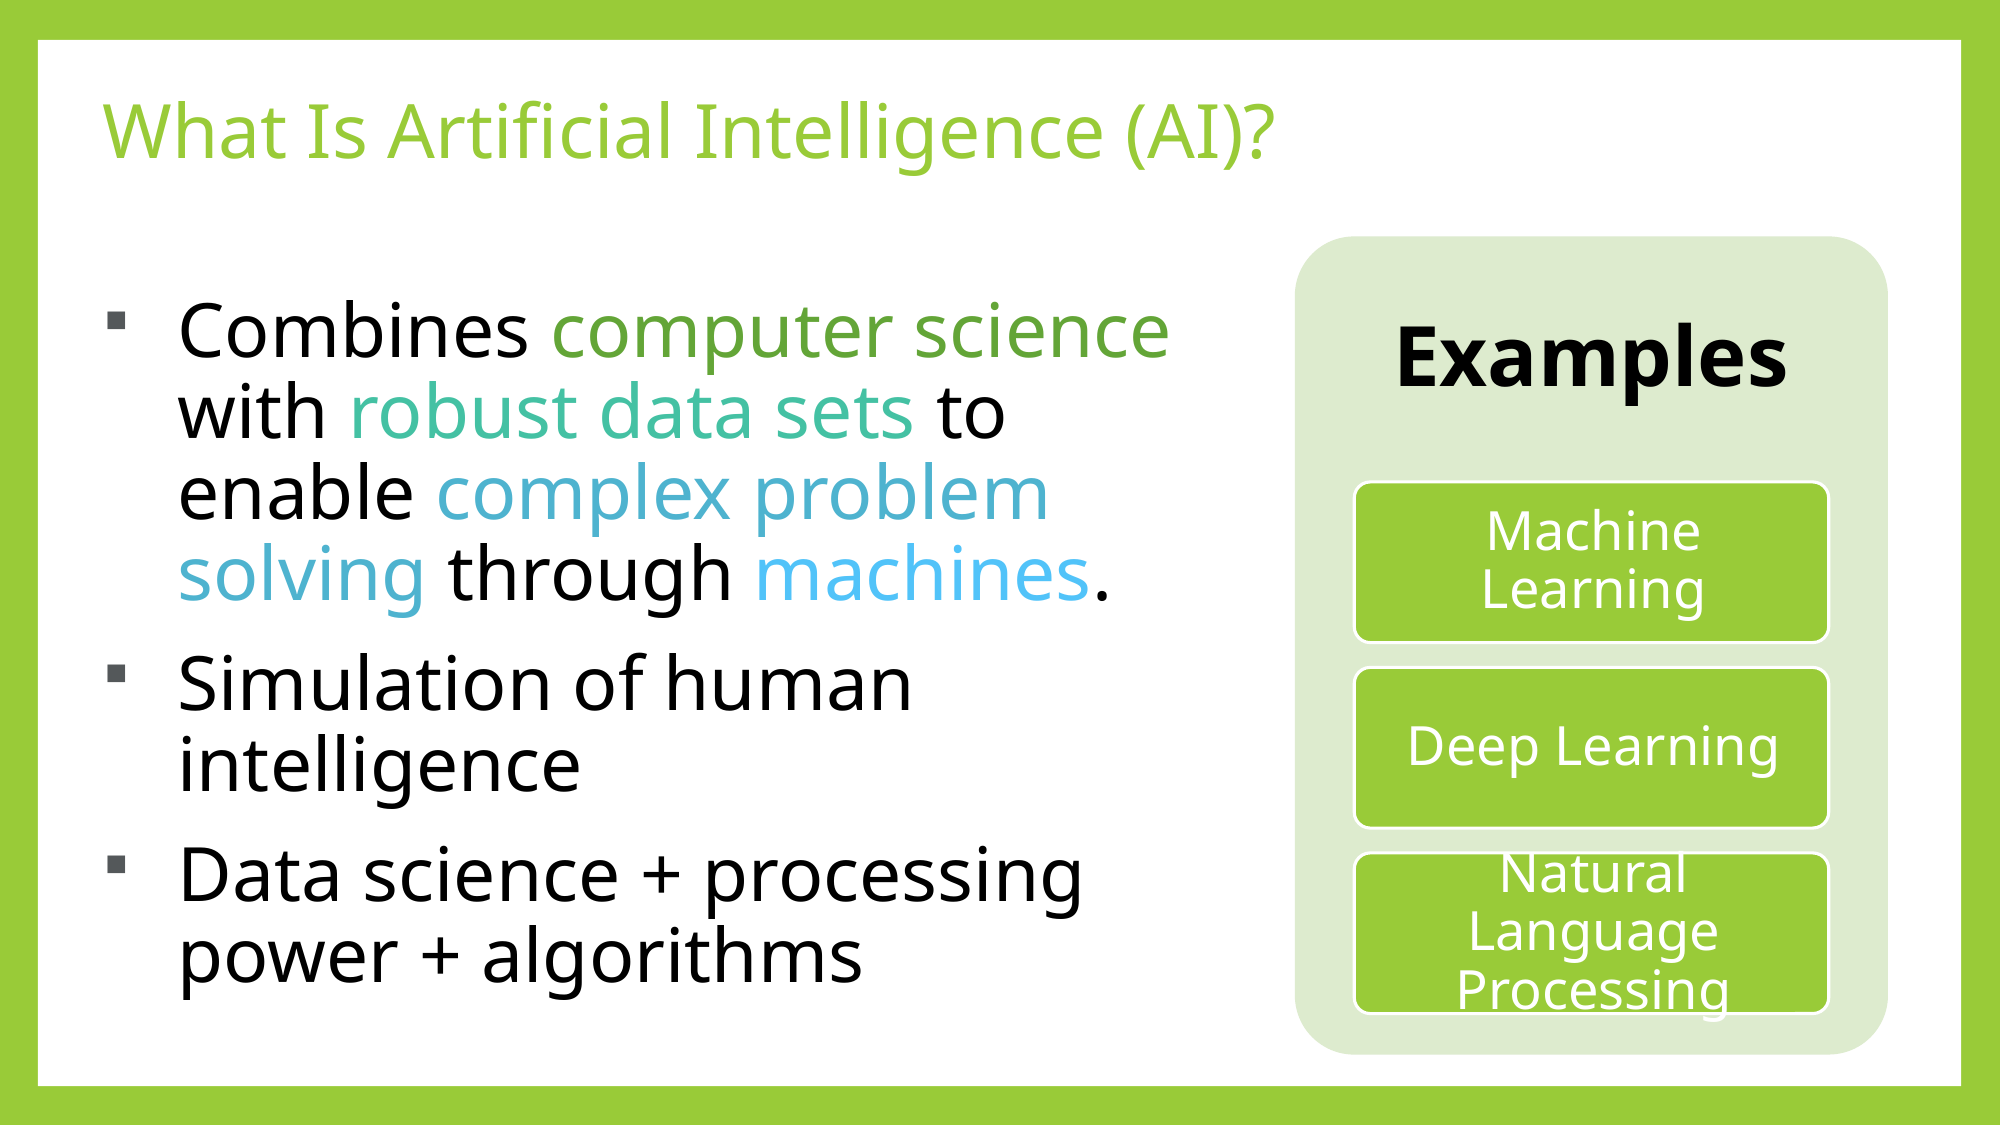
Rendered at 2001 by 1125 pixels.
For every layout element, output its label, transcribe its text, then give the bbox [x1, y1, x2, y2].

title What Is Artificial Intelligence (AI)? [87, 72, 1914, 196]
list Combines computer science with robust data sets to enable complex problem solving through machines. Simulation of human intelligence Data science + processing power + algorithms [87, 217, 1194, 1074]
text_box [1294, 236, 1889, 1055]
